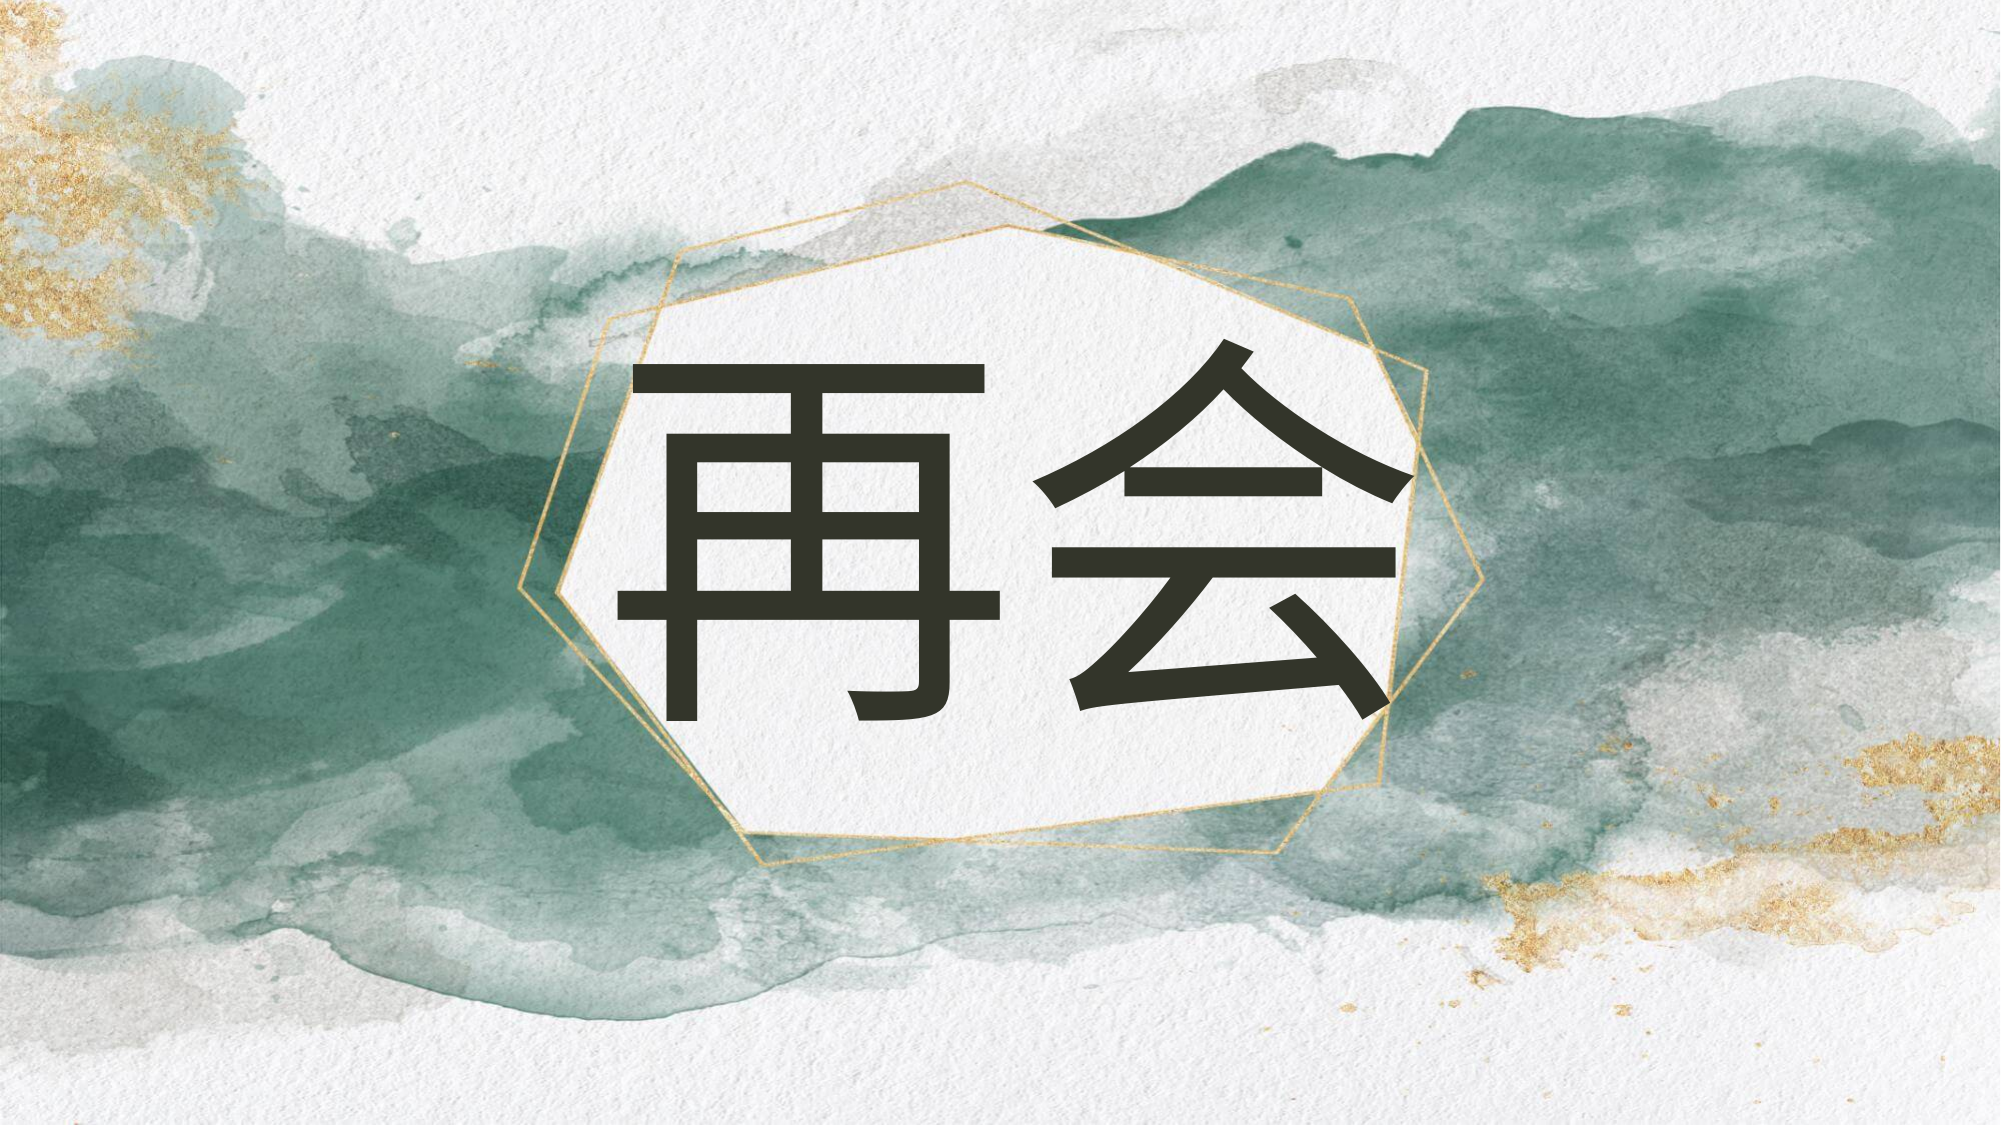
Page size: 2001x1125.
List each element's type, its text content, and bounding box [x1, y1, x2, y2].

text_box 再会 [586, 265, 1446, 778]
picture [0, 0, 2001, 1125]
